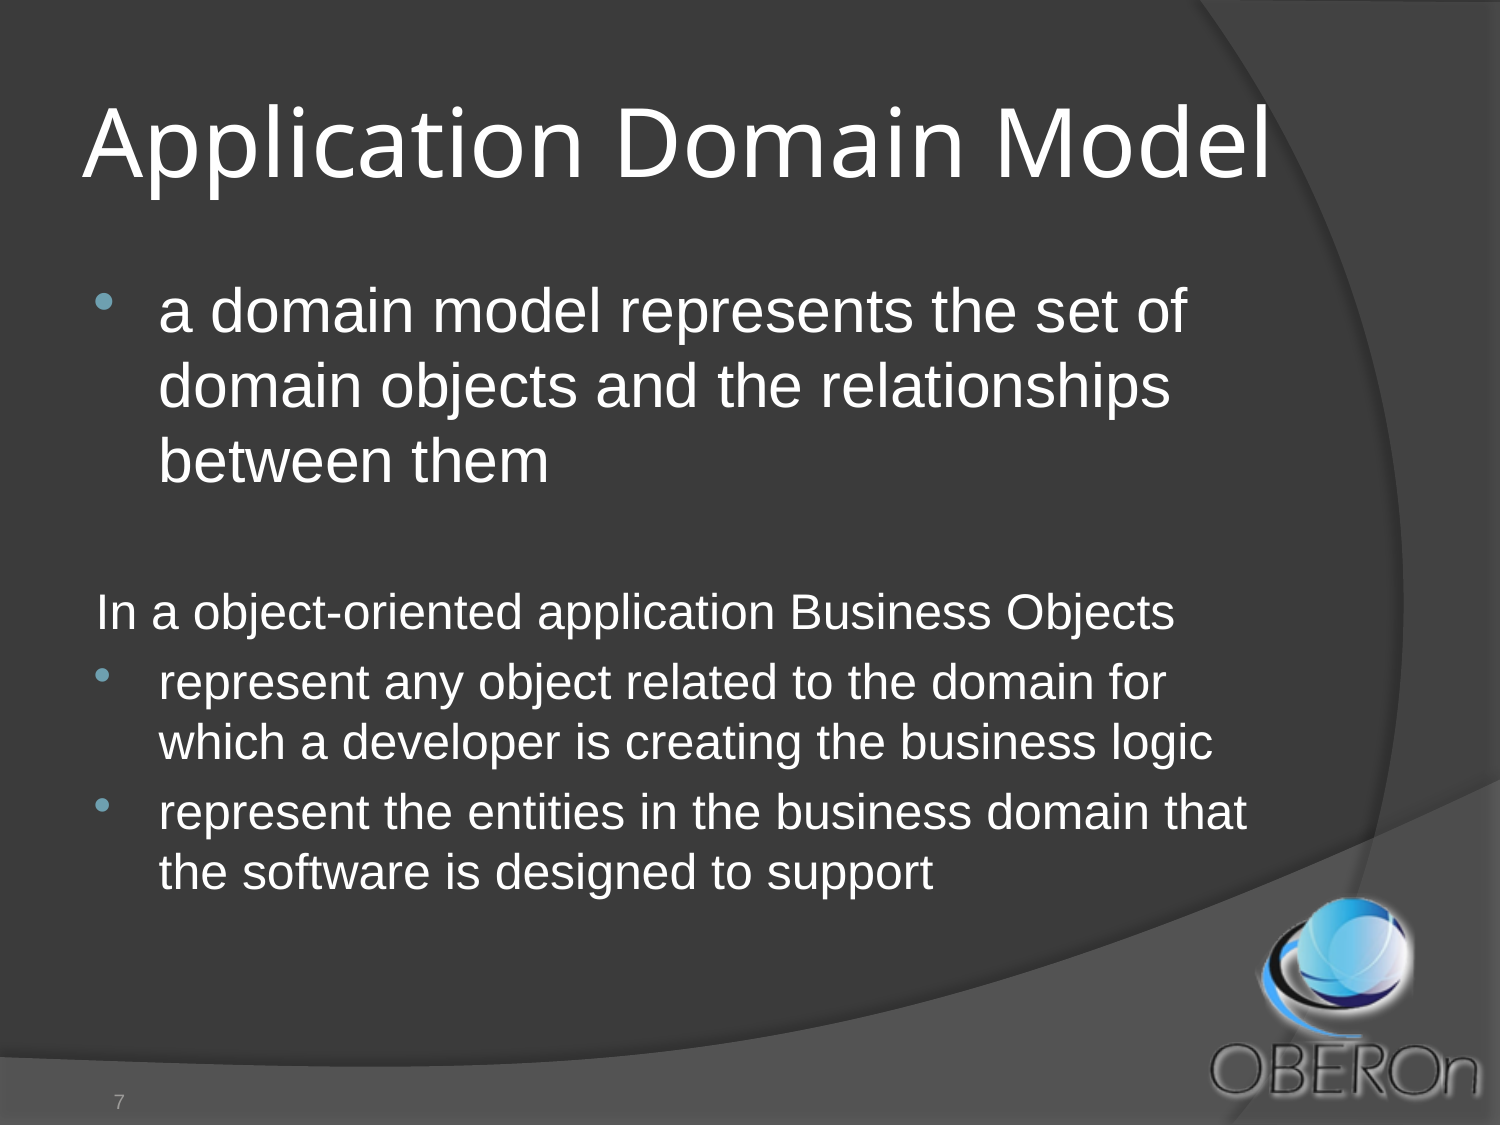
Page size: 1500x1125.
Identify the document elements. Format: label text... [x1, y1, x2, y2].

slide_number 7 [0, 1053, 125, 1114]
list a domain model represents the set of domain objects and the relationships between them In a object-oriented application Business Objects represent any object related to the domain for which a developer is creating the business logic represent the entities in the business domain that the software is designed to support [75, 262, 1300, 1005]
picture [1198, 892, 1489, 1105]
title Application Domain Model [75, 45, 1300, 233]
